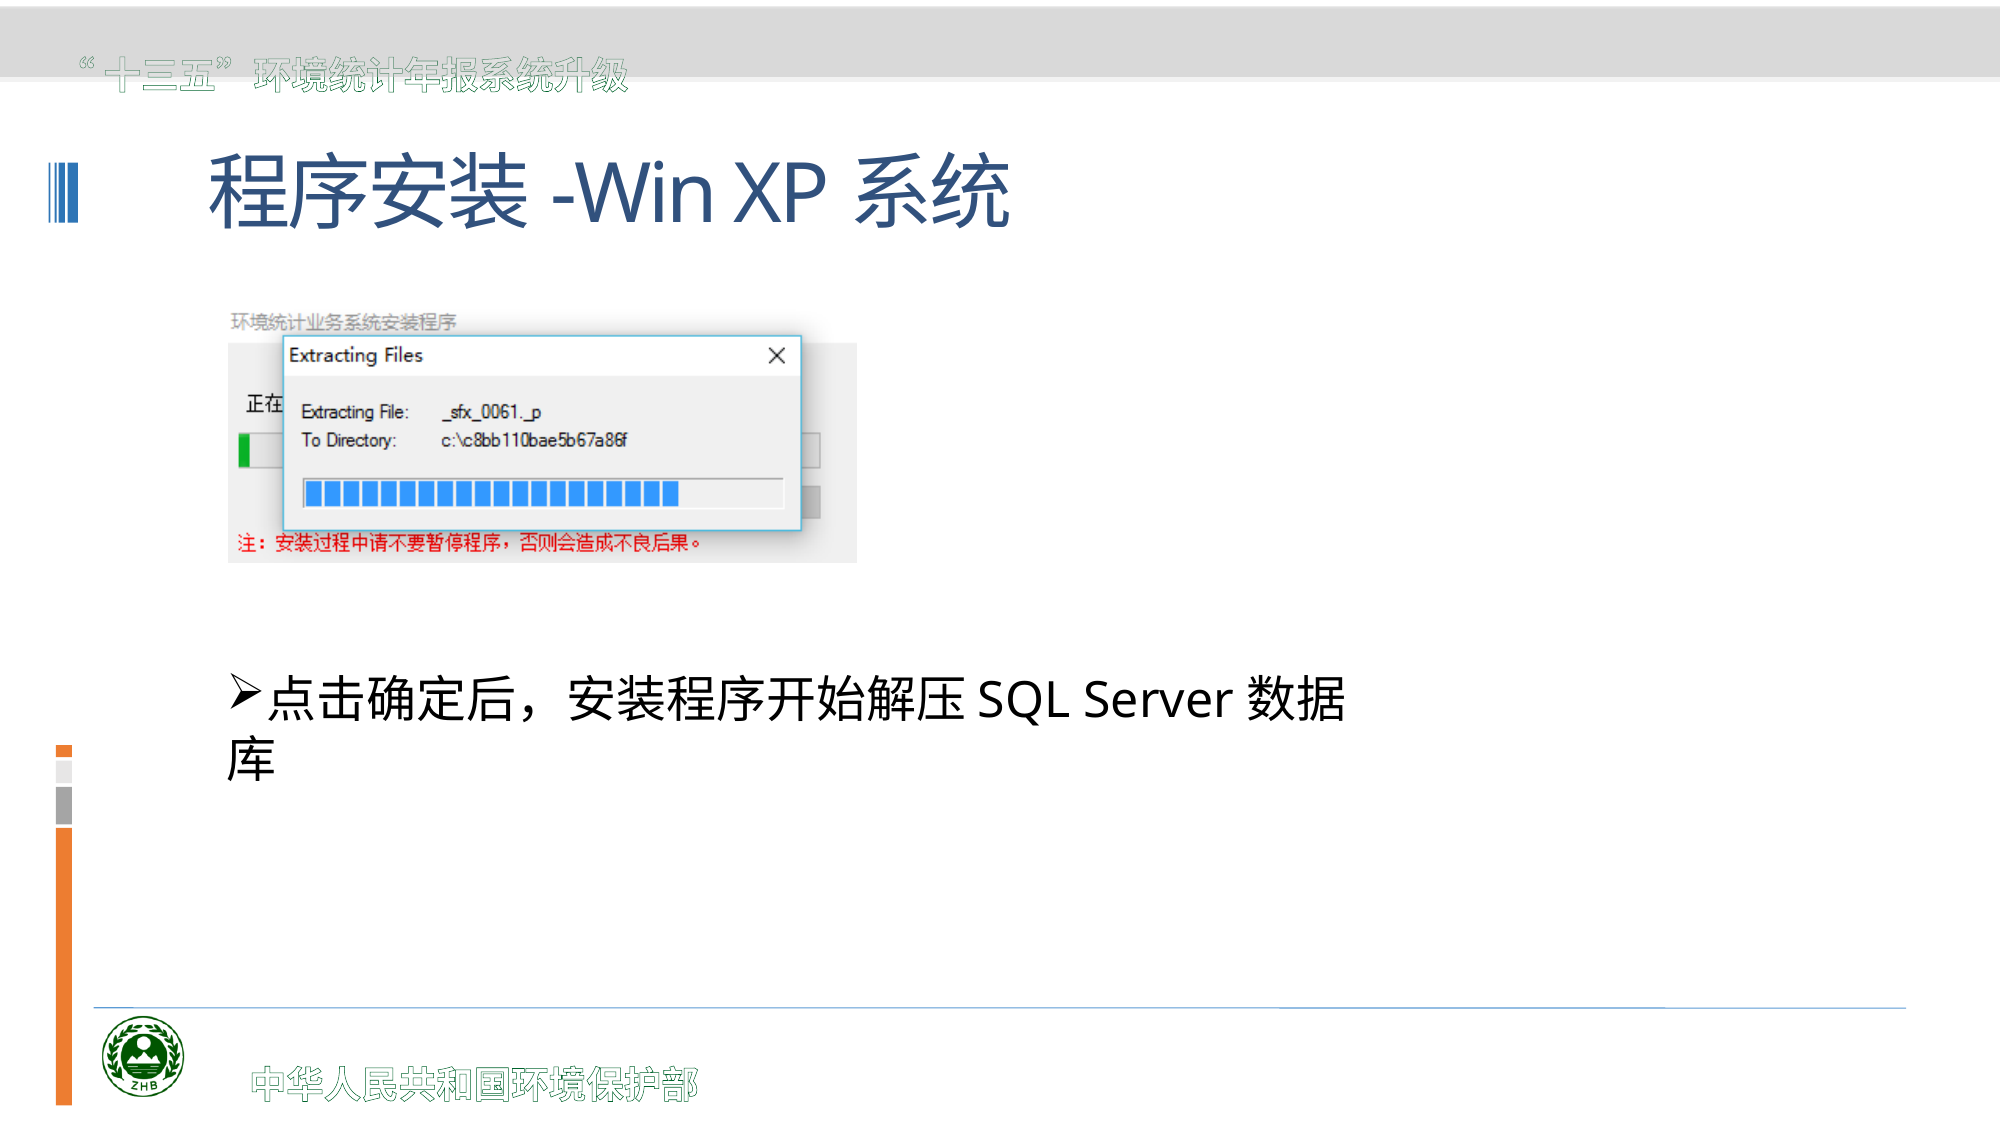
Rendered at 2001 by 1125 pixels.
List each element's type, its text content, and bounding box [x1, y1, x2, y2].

text_box 点击确定后，安装程序开始解压SQL Server数据库 [211, 660, 1397, 795]
picture [93, 1007, 188, 1106]
picture [228, 304, 857, 563]
text_box 程序安装-Win XP系统 [192, 131, 1080, 261]
